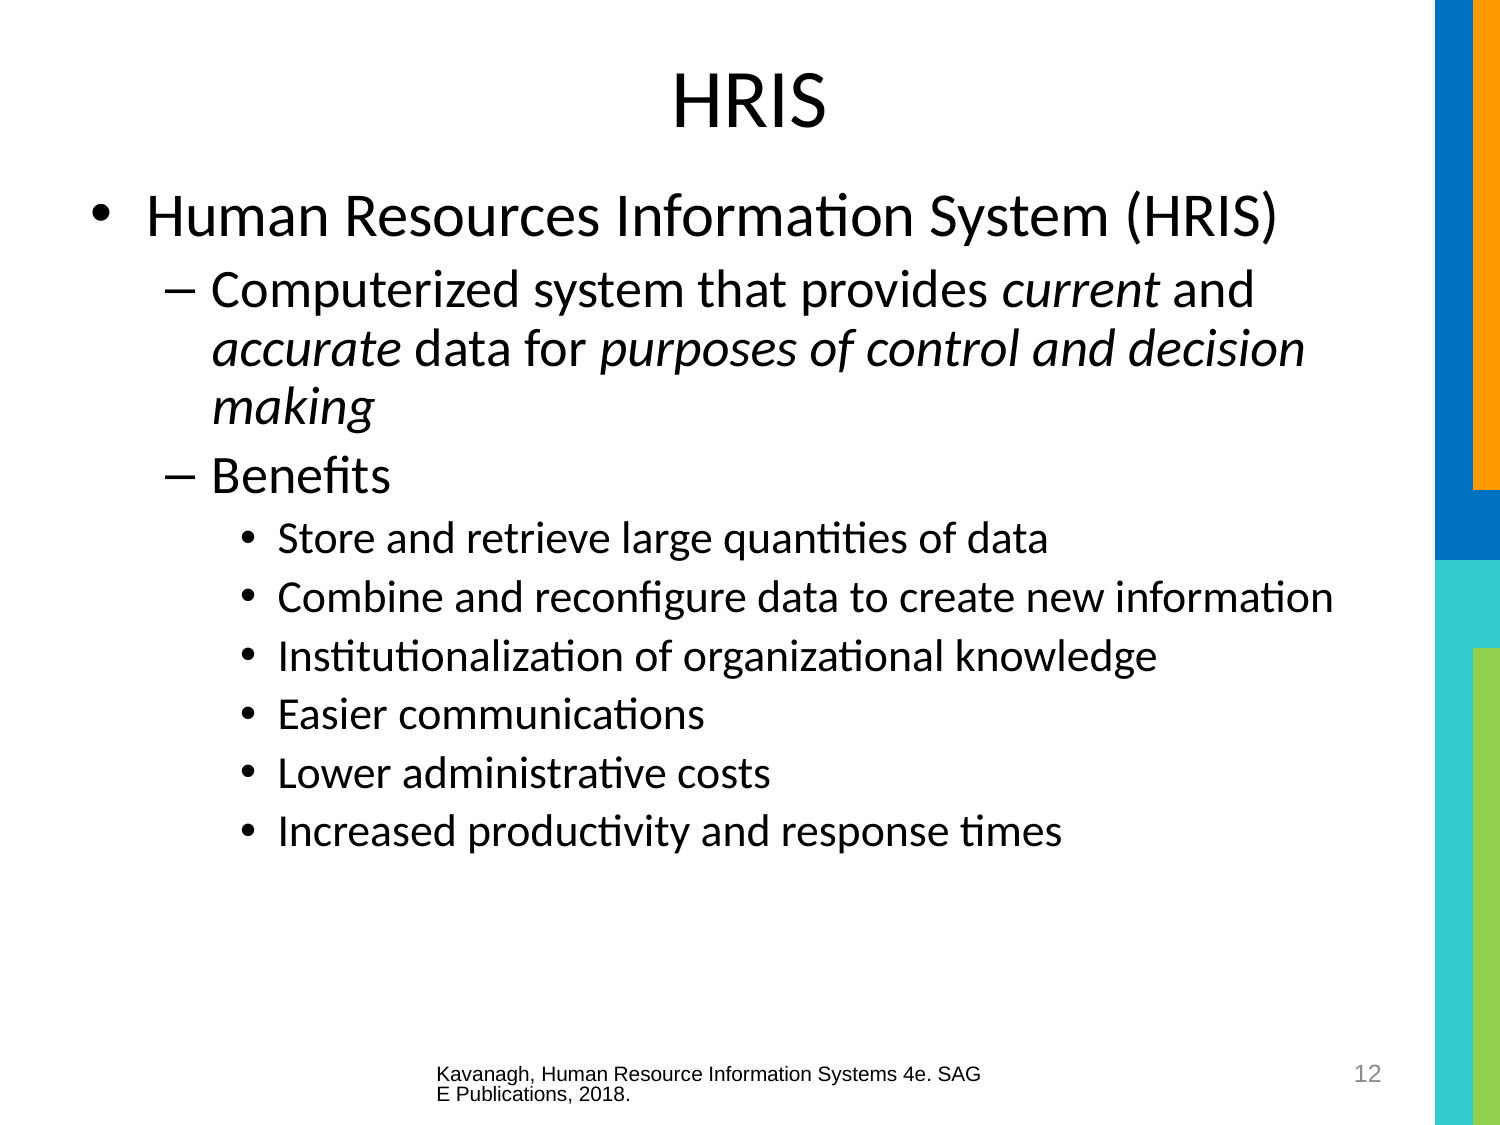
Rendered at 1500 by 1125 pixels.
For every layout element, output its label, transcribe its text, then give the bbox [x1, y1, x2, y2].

list Human Resources Information System (HRIS) Computerized system that provides current and accurate data for purposes of control and decision making Benefits Store and retrieve large quantities of data Combine and reconfigure data to create new information Institutionalization of organizational knowledge Easier communications Lower administrative costs Increased productivity and response times [75, 174, 1425, 918]
footer Kavanagh, Human Resource Information Systems 4e. SAGE Publications, 2018. [421, 1042, 1004, 1103]
title HRIS [75, 0, 1425, 174]
slide_number 12 [1059, 1042, 1397, 1103]
